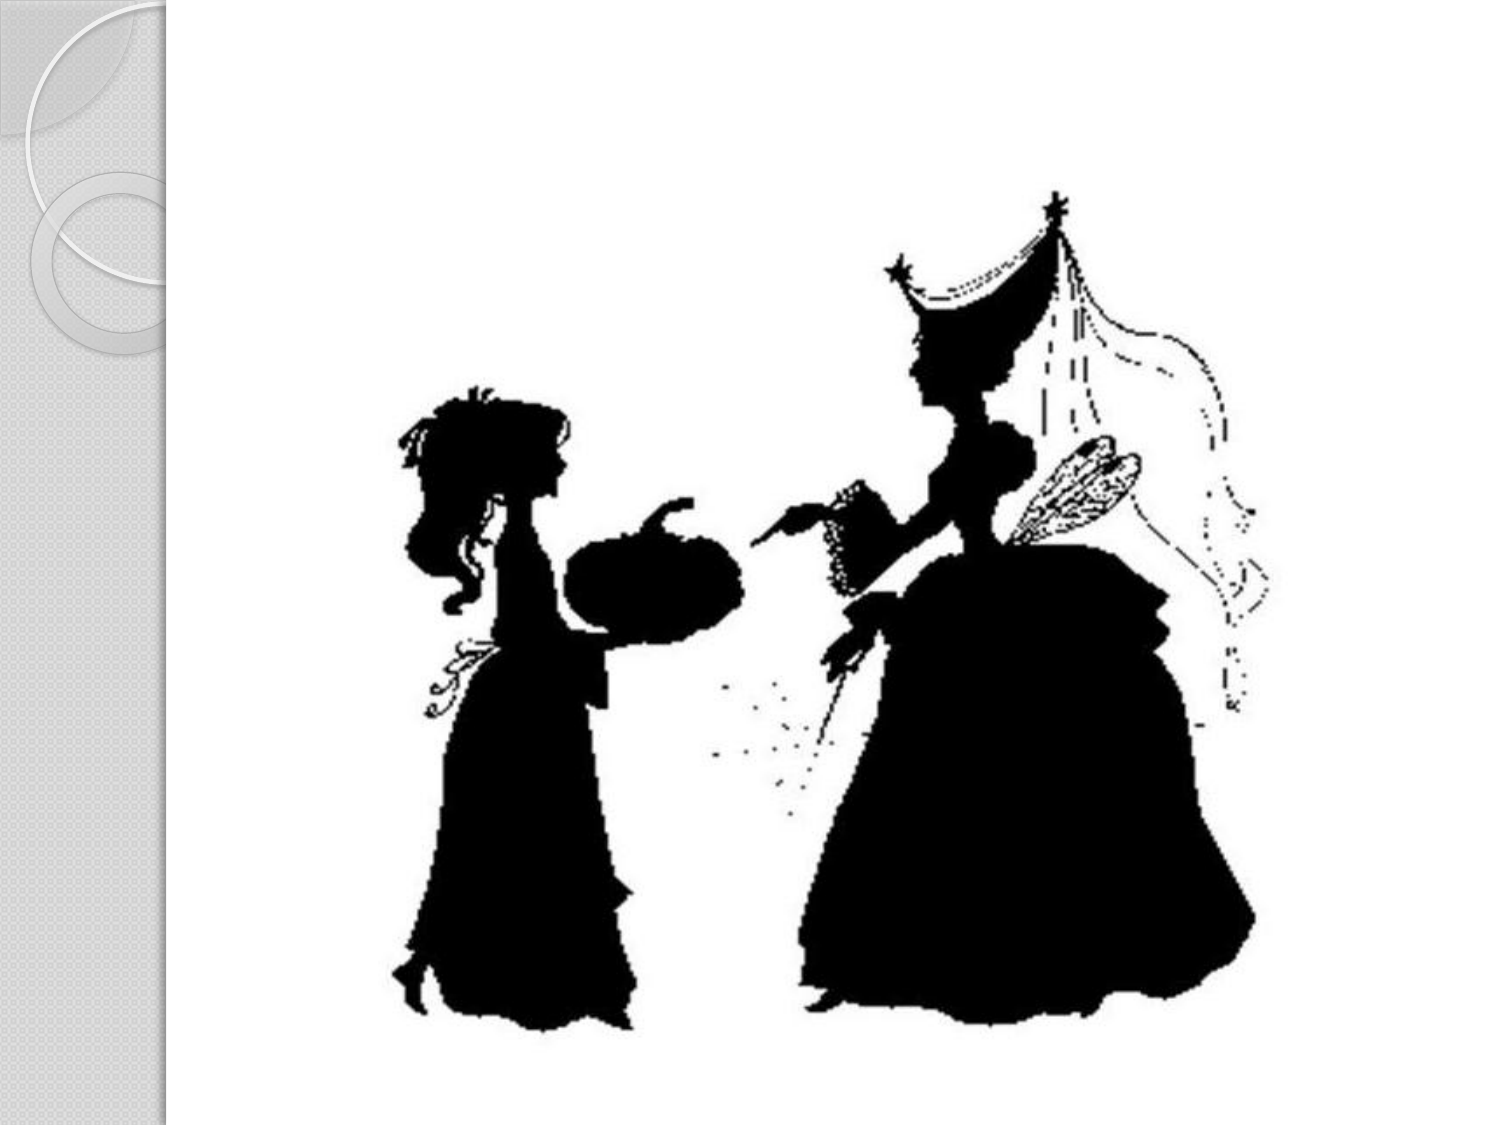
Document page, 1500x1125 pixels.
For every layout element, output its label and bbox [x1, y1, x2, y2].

picture [182, 66, 1489, 1054]
